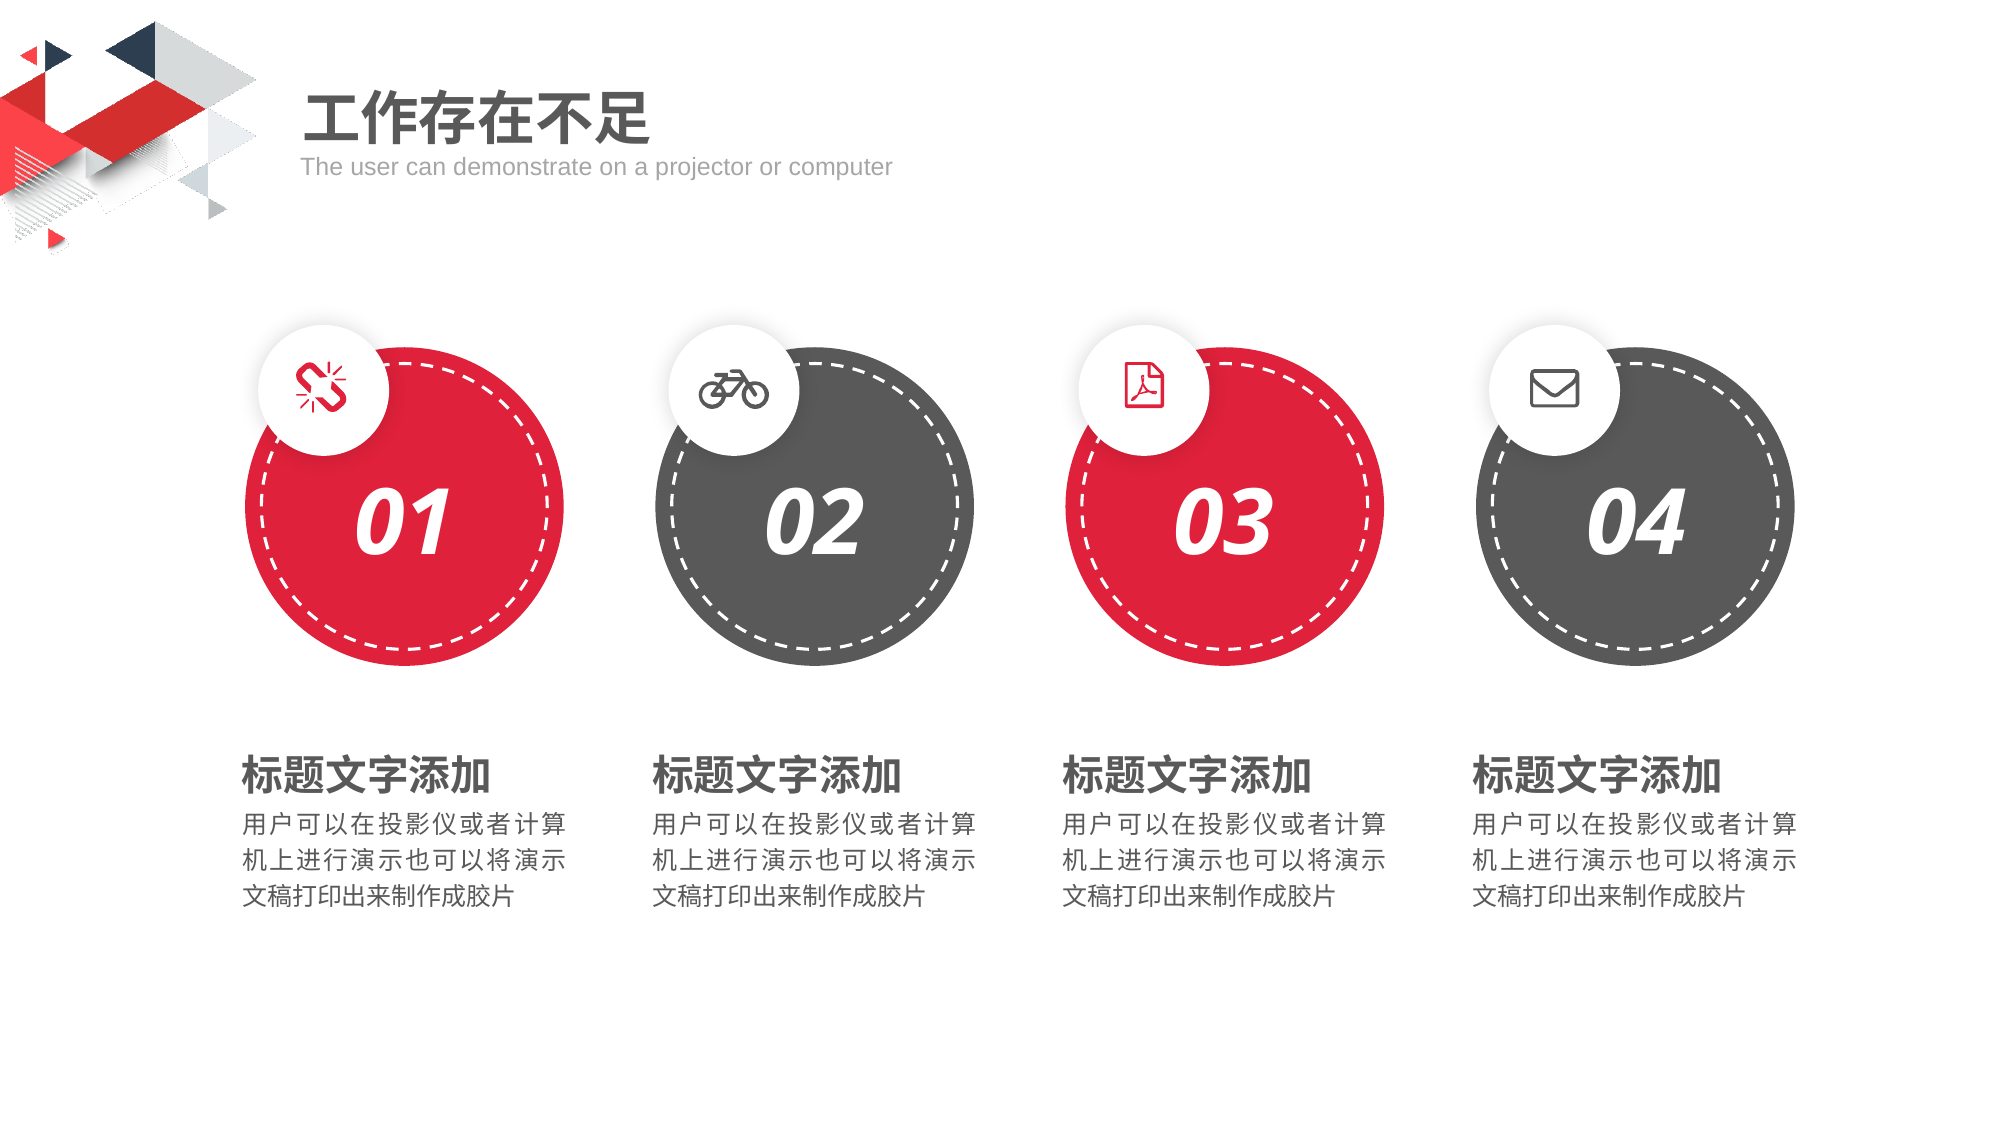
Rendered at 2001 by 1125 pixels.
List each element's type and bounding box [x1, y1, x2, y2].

text_box [1458, 731, 1813, 920]
text_box [1047, 731, 1403, 920]
text_box [637, 731, 992, 920]
text_box [1065, 324, 1385, 666]
text_box [227, 731, 582, 920]
text_box [285, 73, 1116, 189]
picture [0, 21, 256, 255]
text_box [1475, 324, 1795, 666]
text_box [655, 324, 974, 666]
text_box [245, 324, 564, 666]
